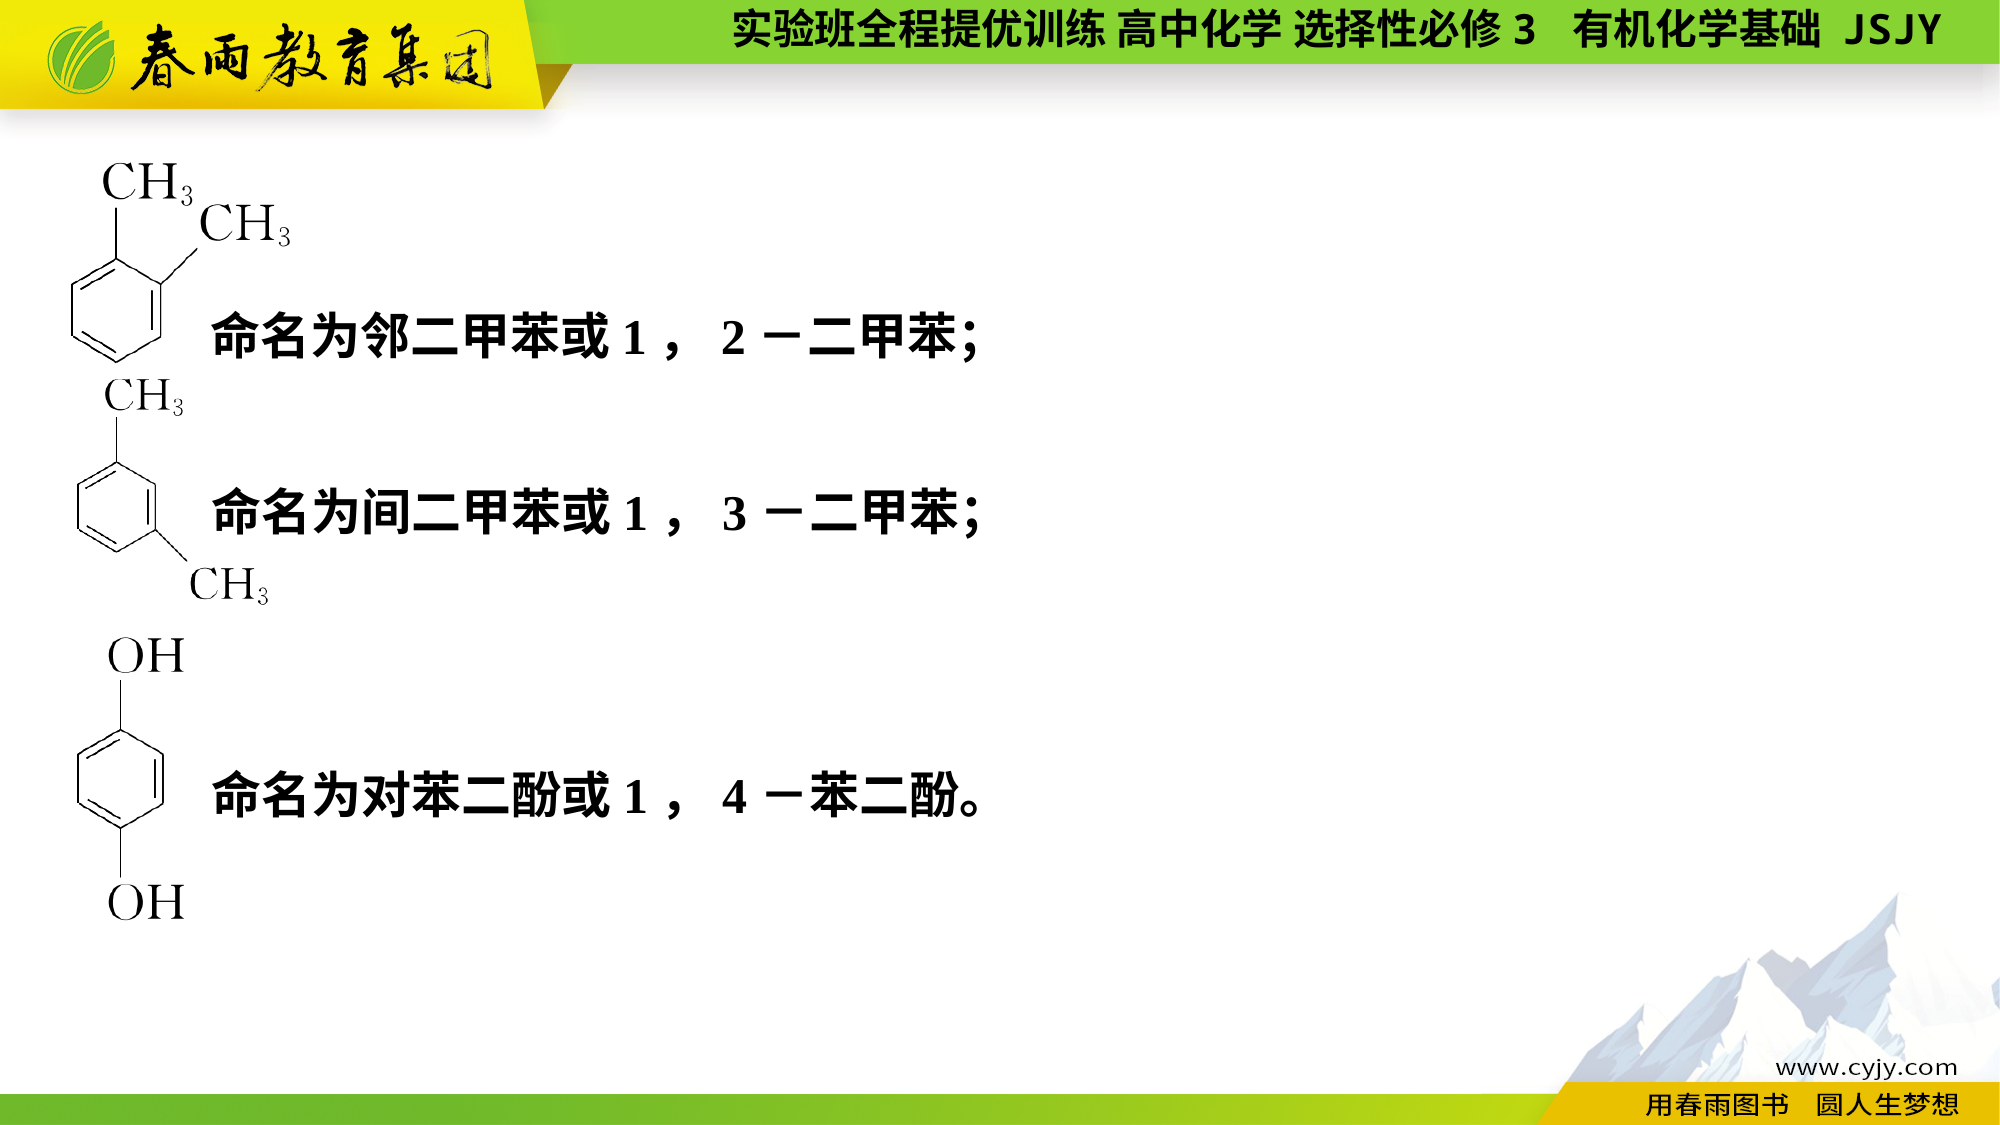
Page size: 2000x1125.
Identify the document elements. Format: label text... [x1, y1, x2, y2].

list 命名为邻二甲苯或1，2－二甲苯； 命名为间二甲苯或1，3－二甲苯； 命名为对苯二酚或1，4－苯二酚。 [191, 160, 1944, 838]
picture [0, 0, 2000, 1125]
